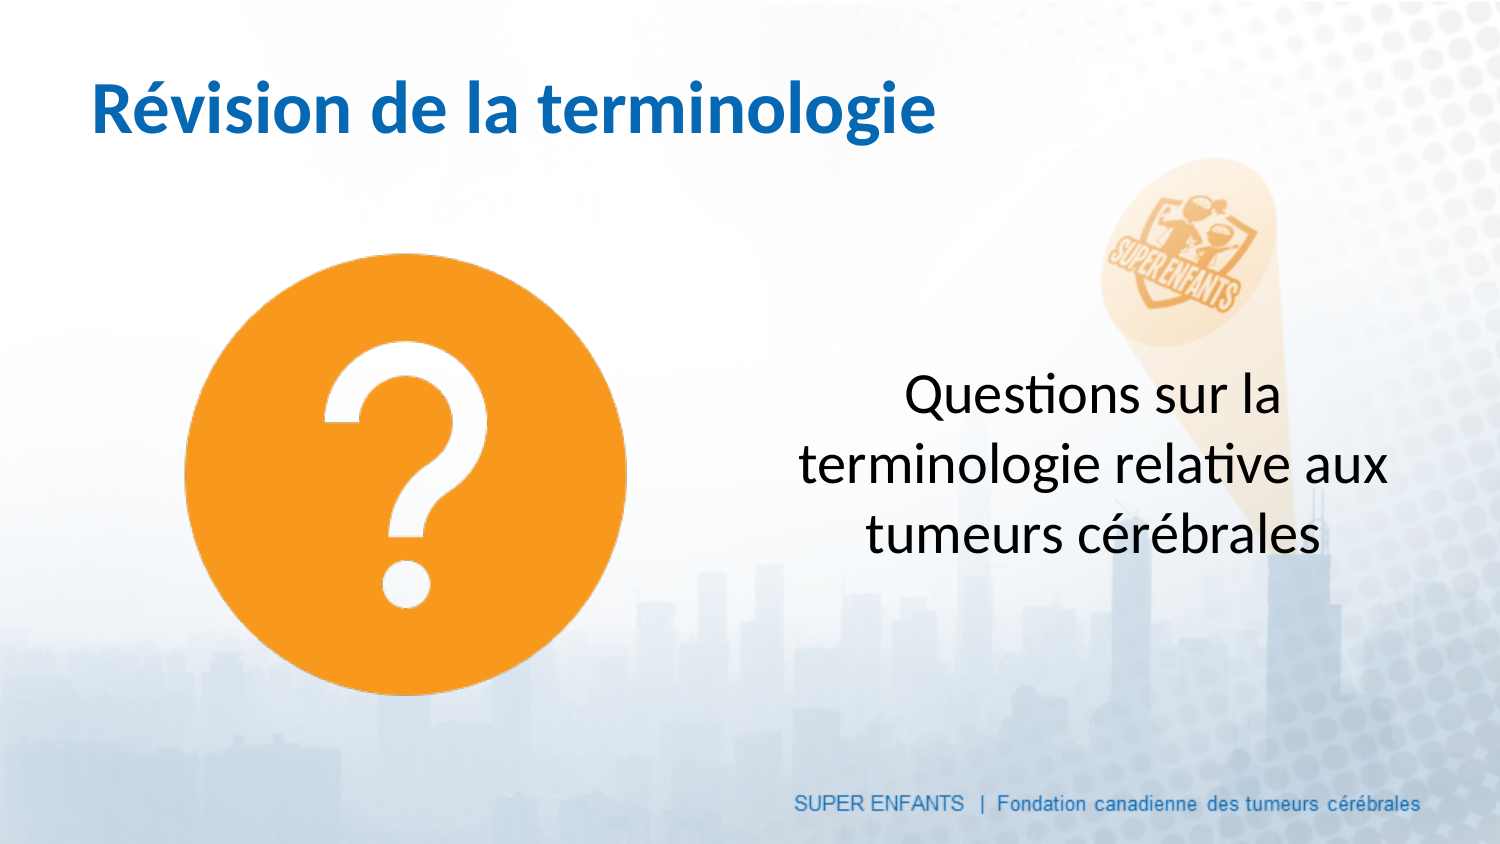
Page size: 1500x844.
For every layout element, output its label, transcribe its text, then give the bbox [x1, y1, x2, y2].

title Révision de la terminologie [76, 33, 1426, 175]
list Questions sur la terminologie relative aux tumeurs cérébrales [762, 196, 1426, 754]
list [127, 196, 685, 754]
picture [0, 0, 1500, 844]
